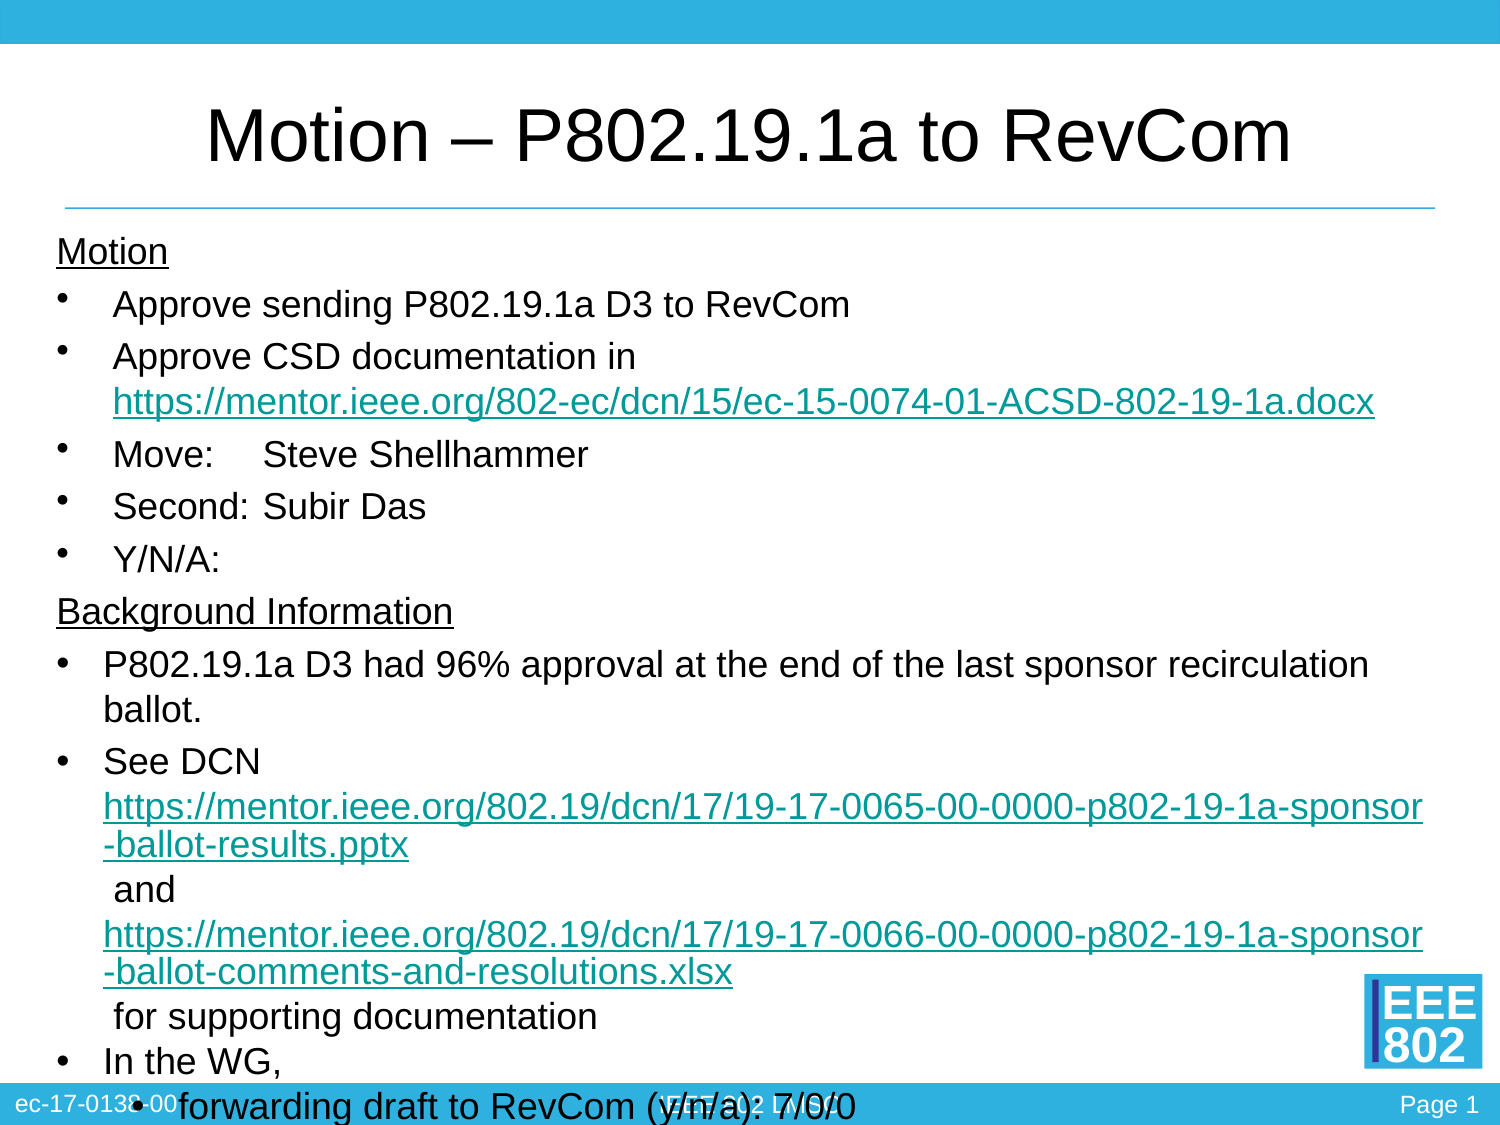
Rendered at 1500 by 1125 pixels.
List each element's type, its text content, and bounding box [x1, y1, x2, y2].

list Motion Approve sending P802.19.1a D3 to RevCom Approve CSD documentation in https://mentor.ieee.org/802-ec/dcn/15/ec-15-0074-01-ACSD-802-19-1a.docx Move: Steve Shellhammer Second: Subir Das Y/N/A: Background Information P802.19.1a D3 had 96% approval at the end of the last sponsor recirculation ballot. See DCN https://mentor.ieee.org/802.19/dcn/17/19-17-0065-00-0000-p802-19-1a-sponsor-ballot-results.pptx and https://mentor.ieee.org/802.19/dcn/17/19-17-0066-00-0000-p802-19-1a-sponsor-ballot-comments-and-resolutions.xlsx for supporting documentation In the WG, forwarding draft to RevCom (y/n/a): 7/0/0 Confirm CSD (y/n/a): 7/0/0 [41, 220, 1450, 1063]
title Motion – P802.19.1a to RevCom [75, 66, 1425, 197]
